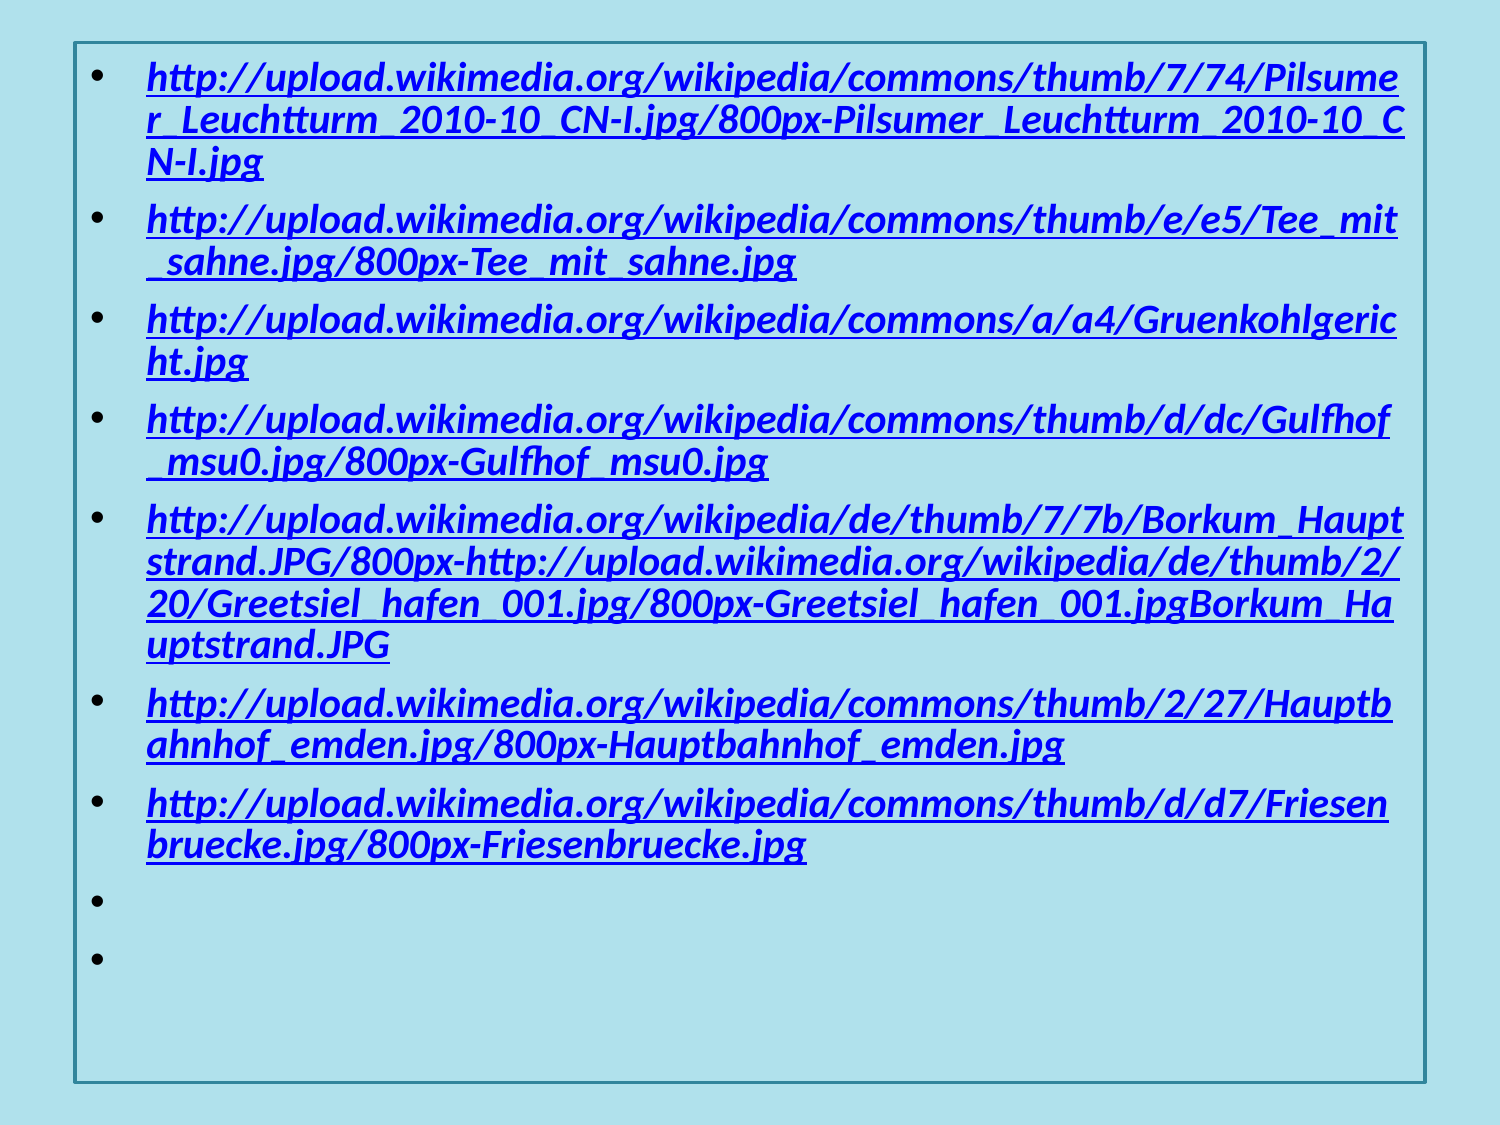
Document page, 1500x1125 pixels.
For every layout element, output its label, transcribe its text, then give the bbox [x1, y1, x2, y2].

list http://upload.wikimedia.org/wikipedia/commons/thumb/7/74/Pilsumer_Leuchtturm_2010-10_CN-I.jpg/800px-Pilsumer_Leuchtturm_2010-10_CN-I.jpg http://upload.wikimedia.org/wikipedia/commons/thumb/e/e5/Tee_mit_sahne.jpg/800px-Tee_mit_sahne.jpg http://upload.wikimedia.org/wikipedia/commons/a/a4/Gruenkohlgericht.jpg http://upload.wikimedia.org/wikipedia/commons/thumb/d/dc/Gulfhof_msu0.jpg/800px-Gulfhof_msu0.jpg http://upload.wikimedia.org/wikipedia/de/thumb/7/7b/Borkum_Hauptstrand.JPG/800px-http://upload.wikimedia.org/wikipedia/de/thumb/2/20/Greetsiel_hafen_001.jpg/800px-Greetsiel_hafen_001.jpgBorkum_Hauptstrand.JPG http://upload.wikimedia.org/wikipedia/commons/thumb/2/27/Hauptbahnhof_emden.jpg/800px-Hauptbahnhof_emden.jpg http://upload.wikimedia.org/wikipedia/commons/thumb/d/d7/Friesenbruecke.jpg/800px-Friesenbruecke.jpg [75, 42, 1425, 1083]
